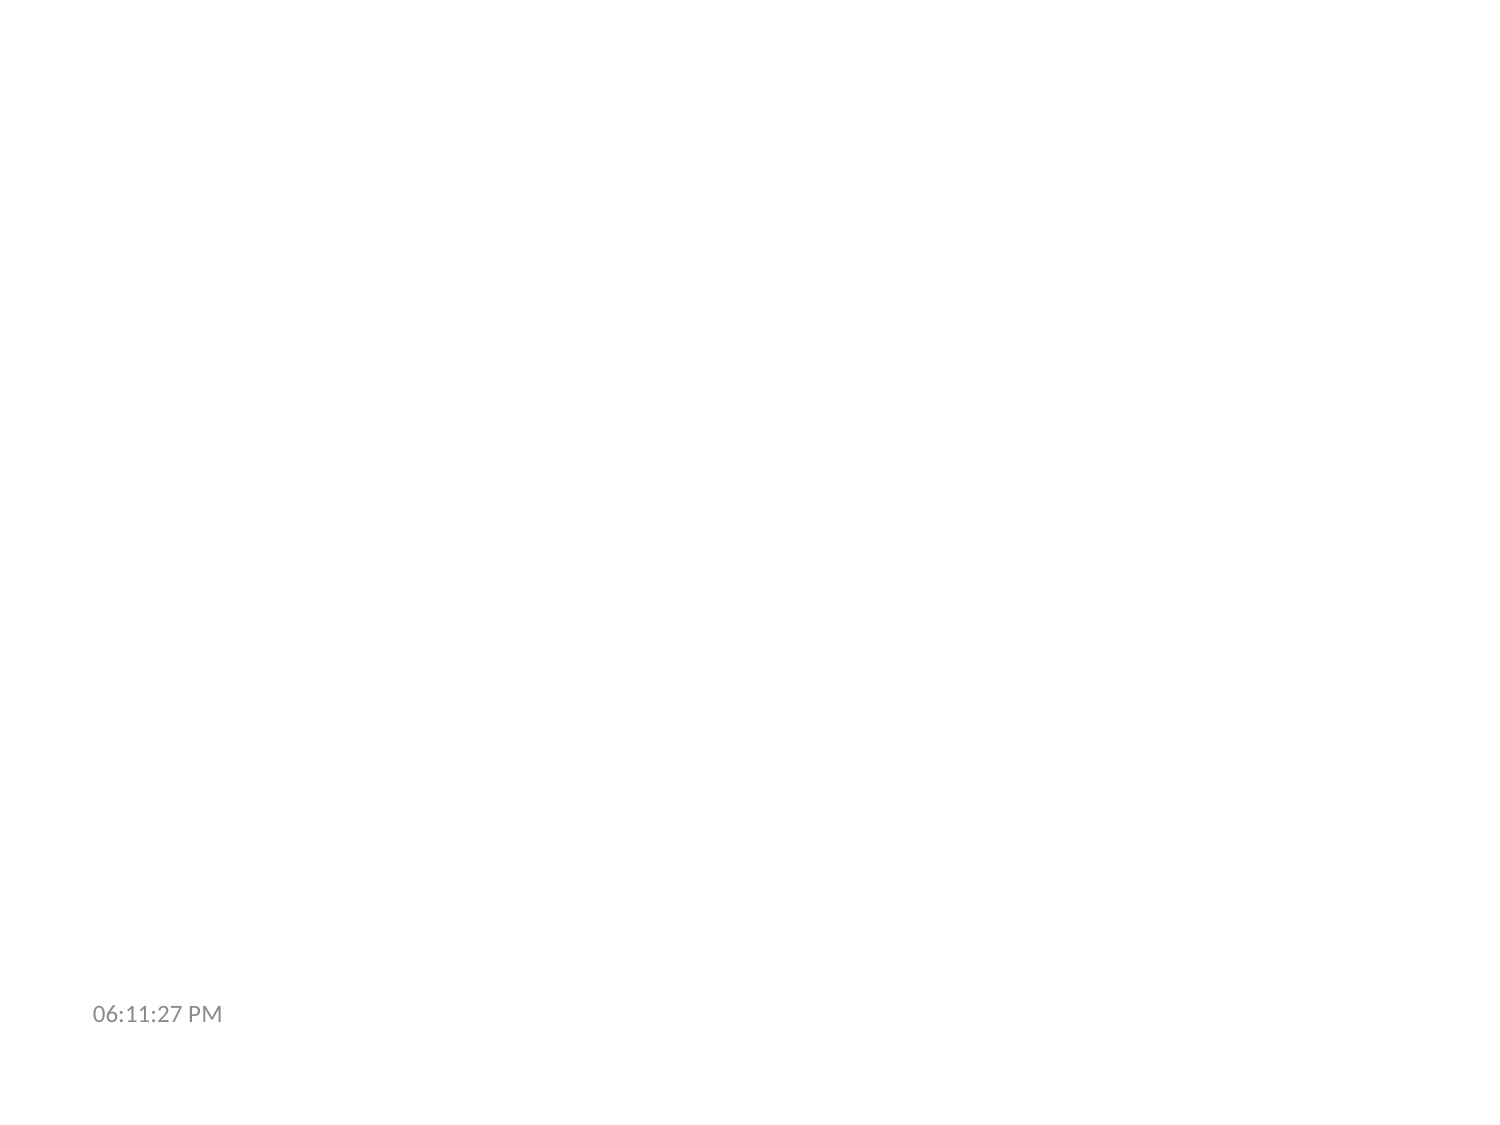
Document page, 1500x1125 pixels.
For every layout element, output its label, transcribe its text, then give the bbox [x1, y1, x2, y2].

text_box 3:35:09 PM [77, 982, 428, 1043]
